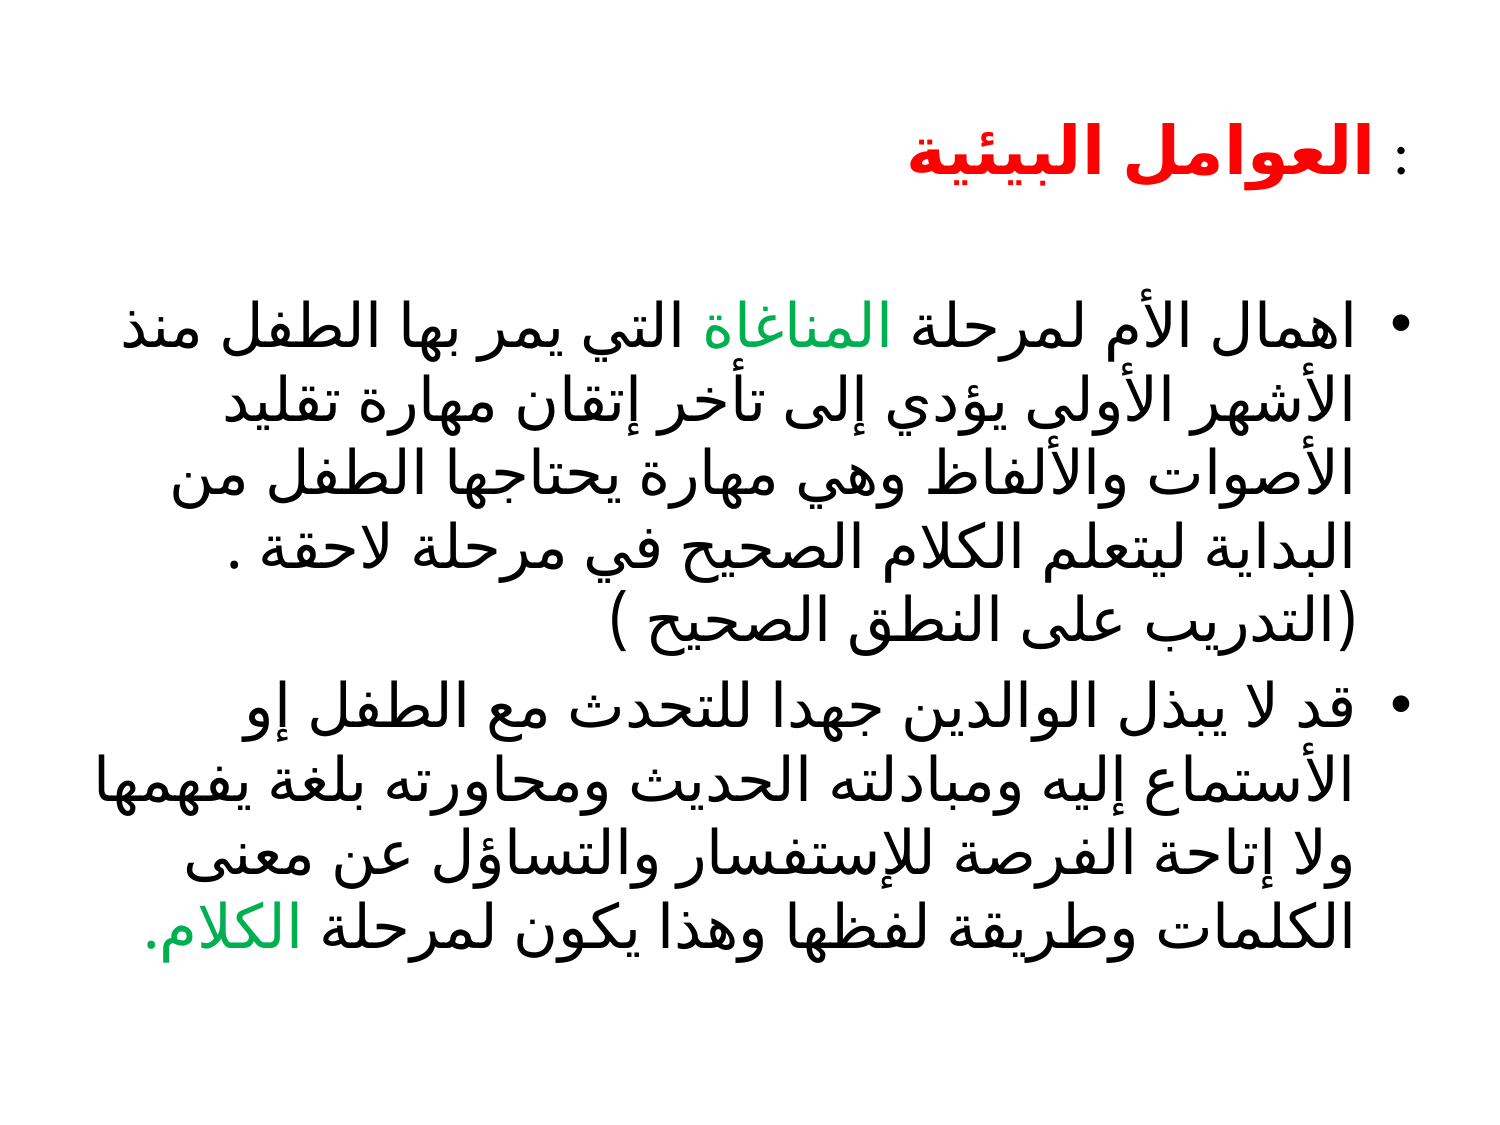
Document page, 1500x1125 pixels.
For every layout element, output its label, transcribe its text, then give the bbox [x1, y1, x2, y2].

list العوامل البيئية : اهمال الأم لمرحلة المناغاة التي يمر بها الطفل منذ الأشهر الأولى يؤدي إلى تأخر إتقان مهارة تقليد الأصوات والألفاظ وهي مهارة يحتاجها الطفل من البداية ليتعلم الكلام الصحيح في مرحلة لاحقة .(التدريب على النطق الصحيح ) قد لا يبذل الوالدين جهدا للتحدث مع الطفل إو الأستماع إليه ومبادلته الحديث ومحاورته بلغة يفهمها ولا إتاحة الفرصة للإستفسار والتساؤل عن معنى الكلمات وطريقة لفظها وهذا يكون لمرحلة الكلام. [75, 99, 1425, 1050]
